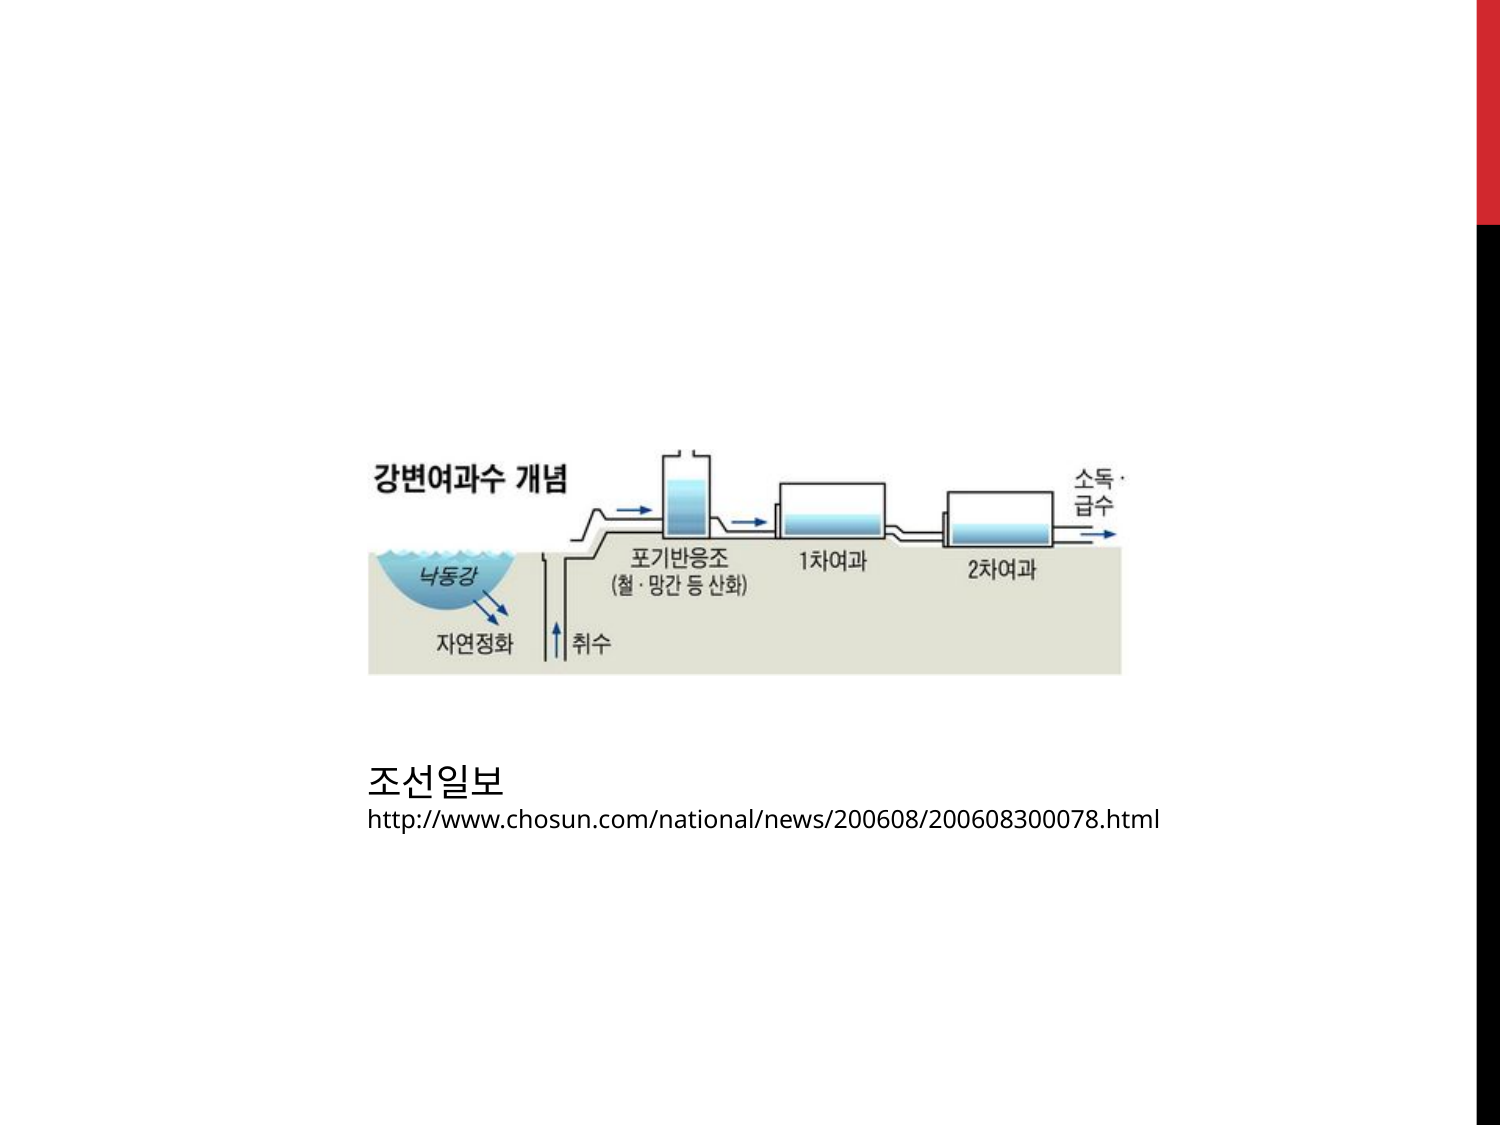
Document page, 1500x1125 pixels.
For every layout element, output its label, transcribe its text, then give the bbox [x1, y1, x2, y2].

picture [366, 448, 1134, 677]
text_box 조선일보 http://www.chosun.com/national/news/200608/200608300078.html [352, 751, 1176, 842]
